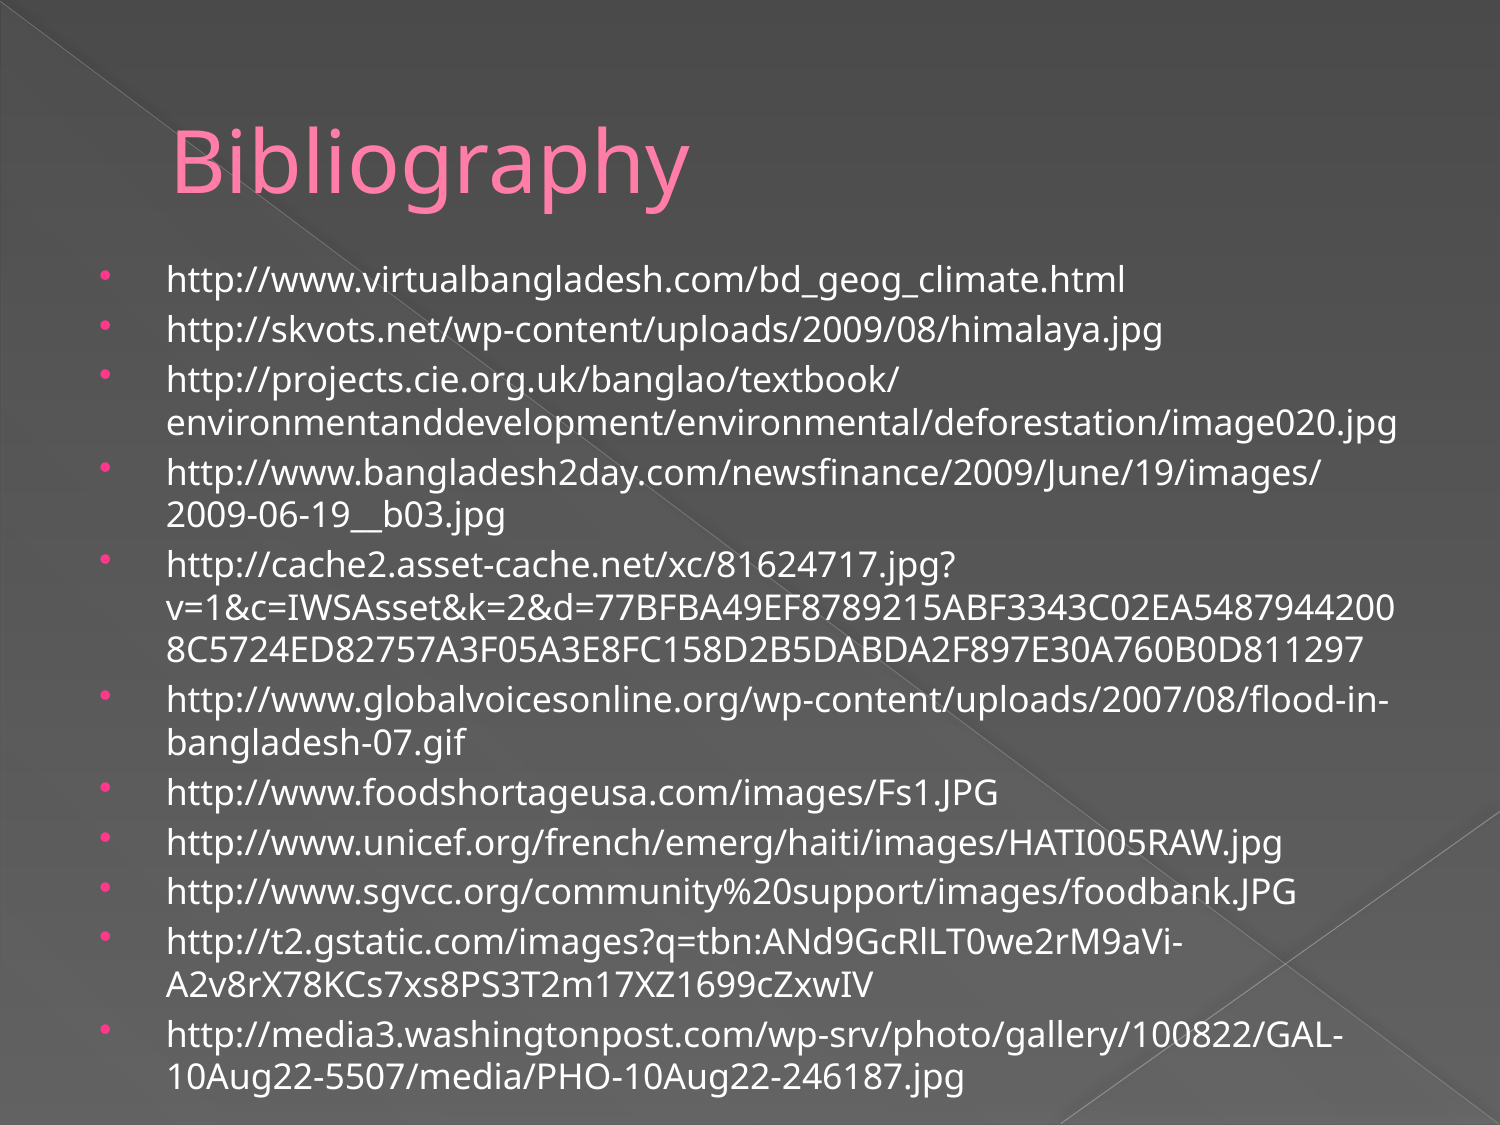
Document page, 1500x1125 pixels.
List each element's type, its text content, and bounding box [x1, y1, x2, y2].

title Bibliography [75, 43, 1425, 249]
list http://www.virtualbangladesh.com/bd_geog_climate.html http://skvots.net/wp-content/uploads/2009/08/himalaya.jpg http://projects.cie.org.uk/banglao/textbook/environmentanddevelopment/environmental/deforestation/image020.jpg http://www.bangladesh2day.com/newsfinance/2009/June/19/images/2009-06-19__b03.jpg http://cache2.asset-cache.net/xc/81624717.jpg?v=1&c=IWSAsset&k=2&d=77BFBA49EF8789215ABF3343C02EA54879442008C5724ED82757A3F05A3E8FC158D2B5DABDA2F897E30A760B0D811297 http://www.globalvoicesonline.org/wp-content/uploads/2007/08/flood-in-bangladesh-07.gif http://www.foodshortageusa.com/images/Fs1.JPG http://www.unicef.org/french/emerg/haiti/images/HATI005RAW.jpg http://www.sgvcc.org/community%20support/images/foodbank.JPG http://t2.gstatic.com/images?q=tbn:ANd9GcRlLT0we2rM9aVi-A2v8rX78KCs7xs8PS3T2m17XZ1699cZxwIV http://media3.washingtonpost.com/wp-srv/photo/gallery/100822/GAL-10Aug22-5507/media/PHO-10Aug22-246187.jpg [75, 249, 1425, 1125]
